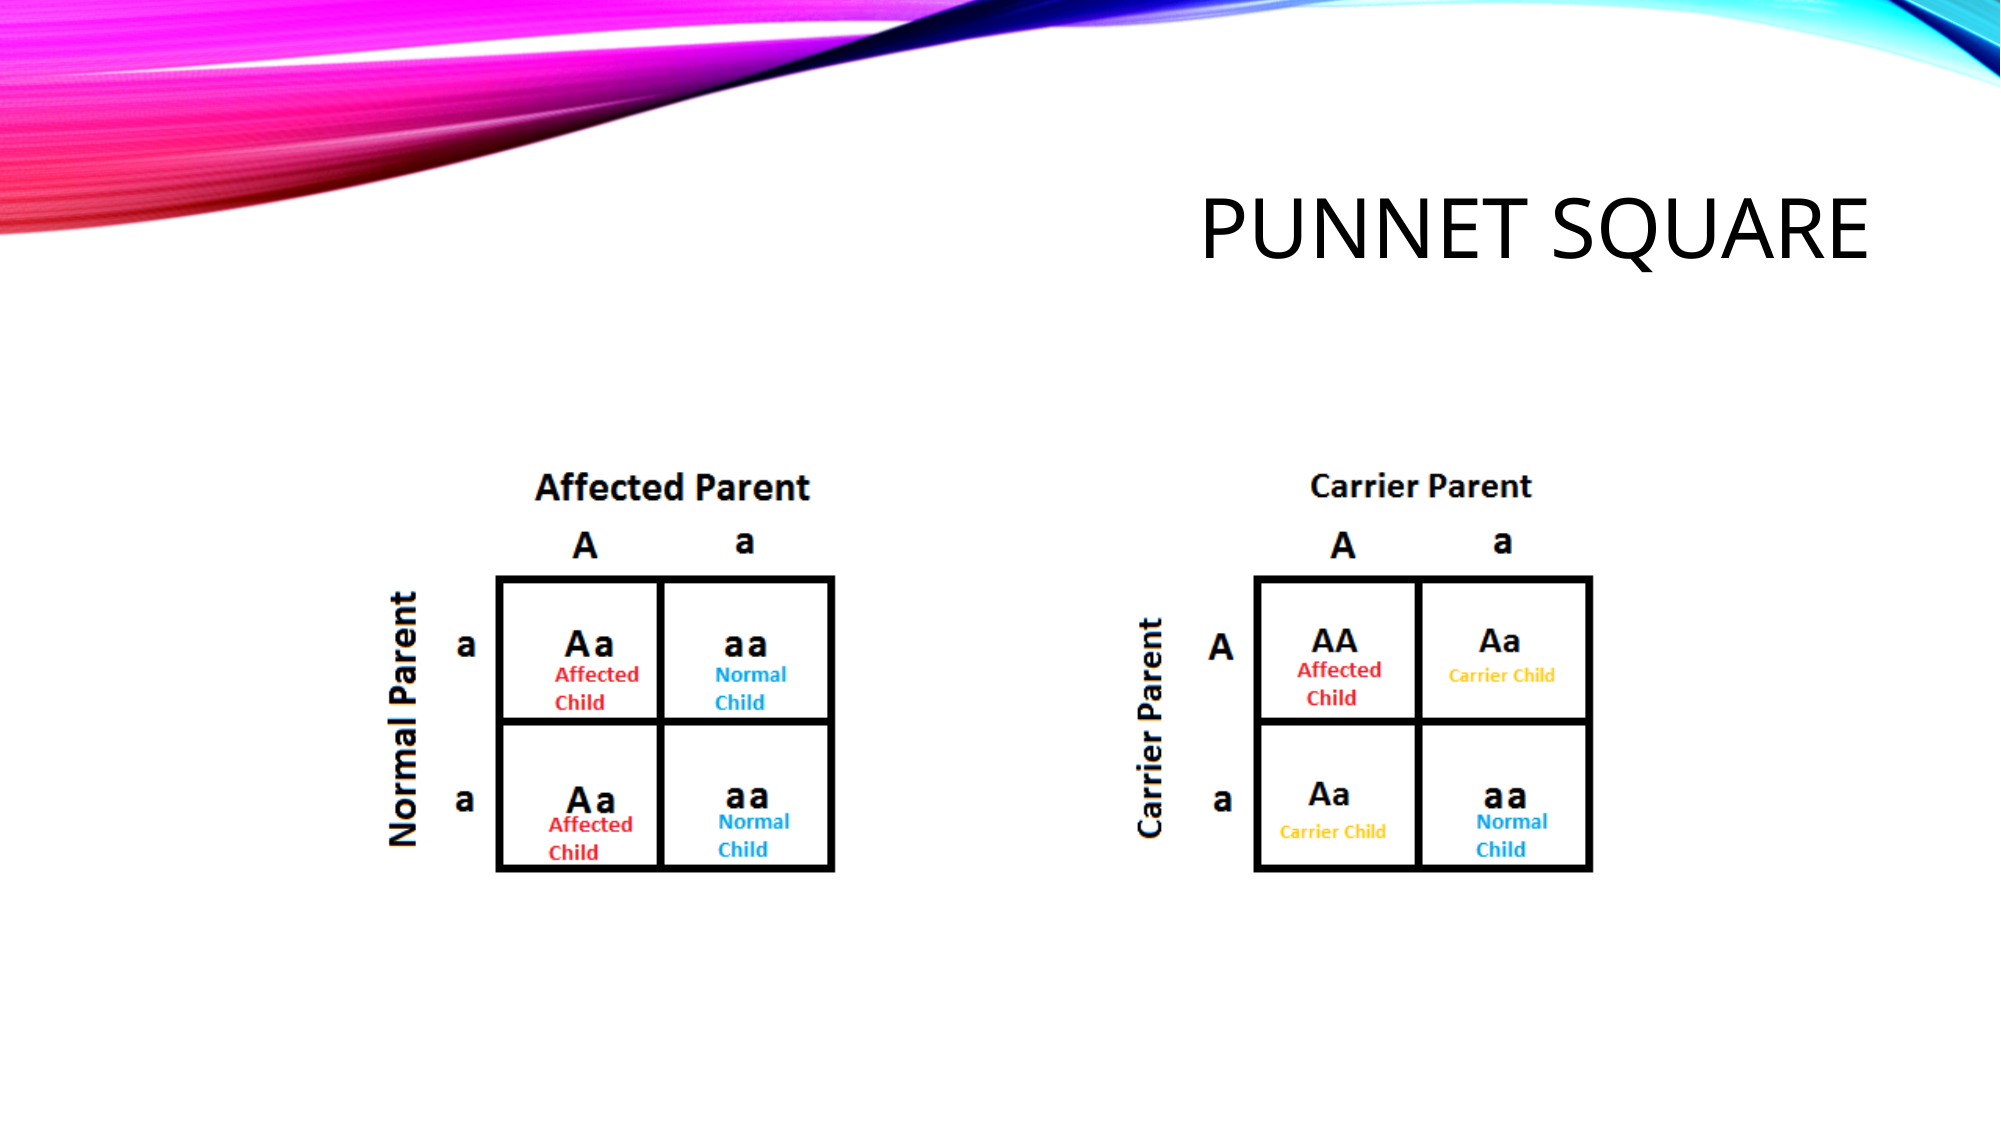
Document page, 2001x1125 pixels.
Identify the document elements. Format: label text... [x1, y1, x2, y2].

picture [1890, 0, 2000, 75]
picture [1113, 445, 1621, 905]
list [354, 445, 862, 905]
picture [0, 0, 2000, 237]
picture [1910, 0, 2000, 45]
title Punnet square [474, 125, 1888, 338]
